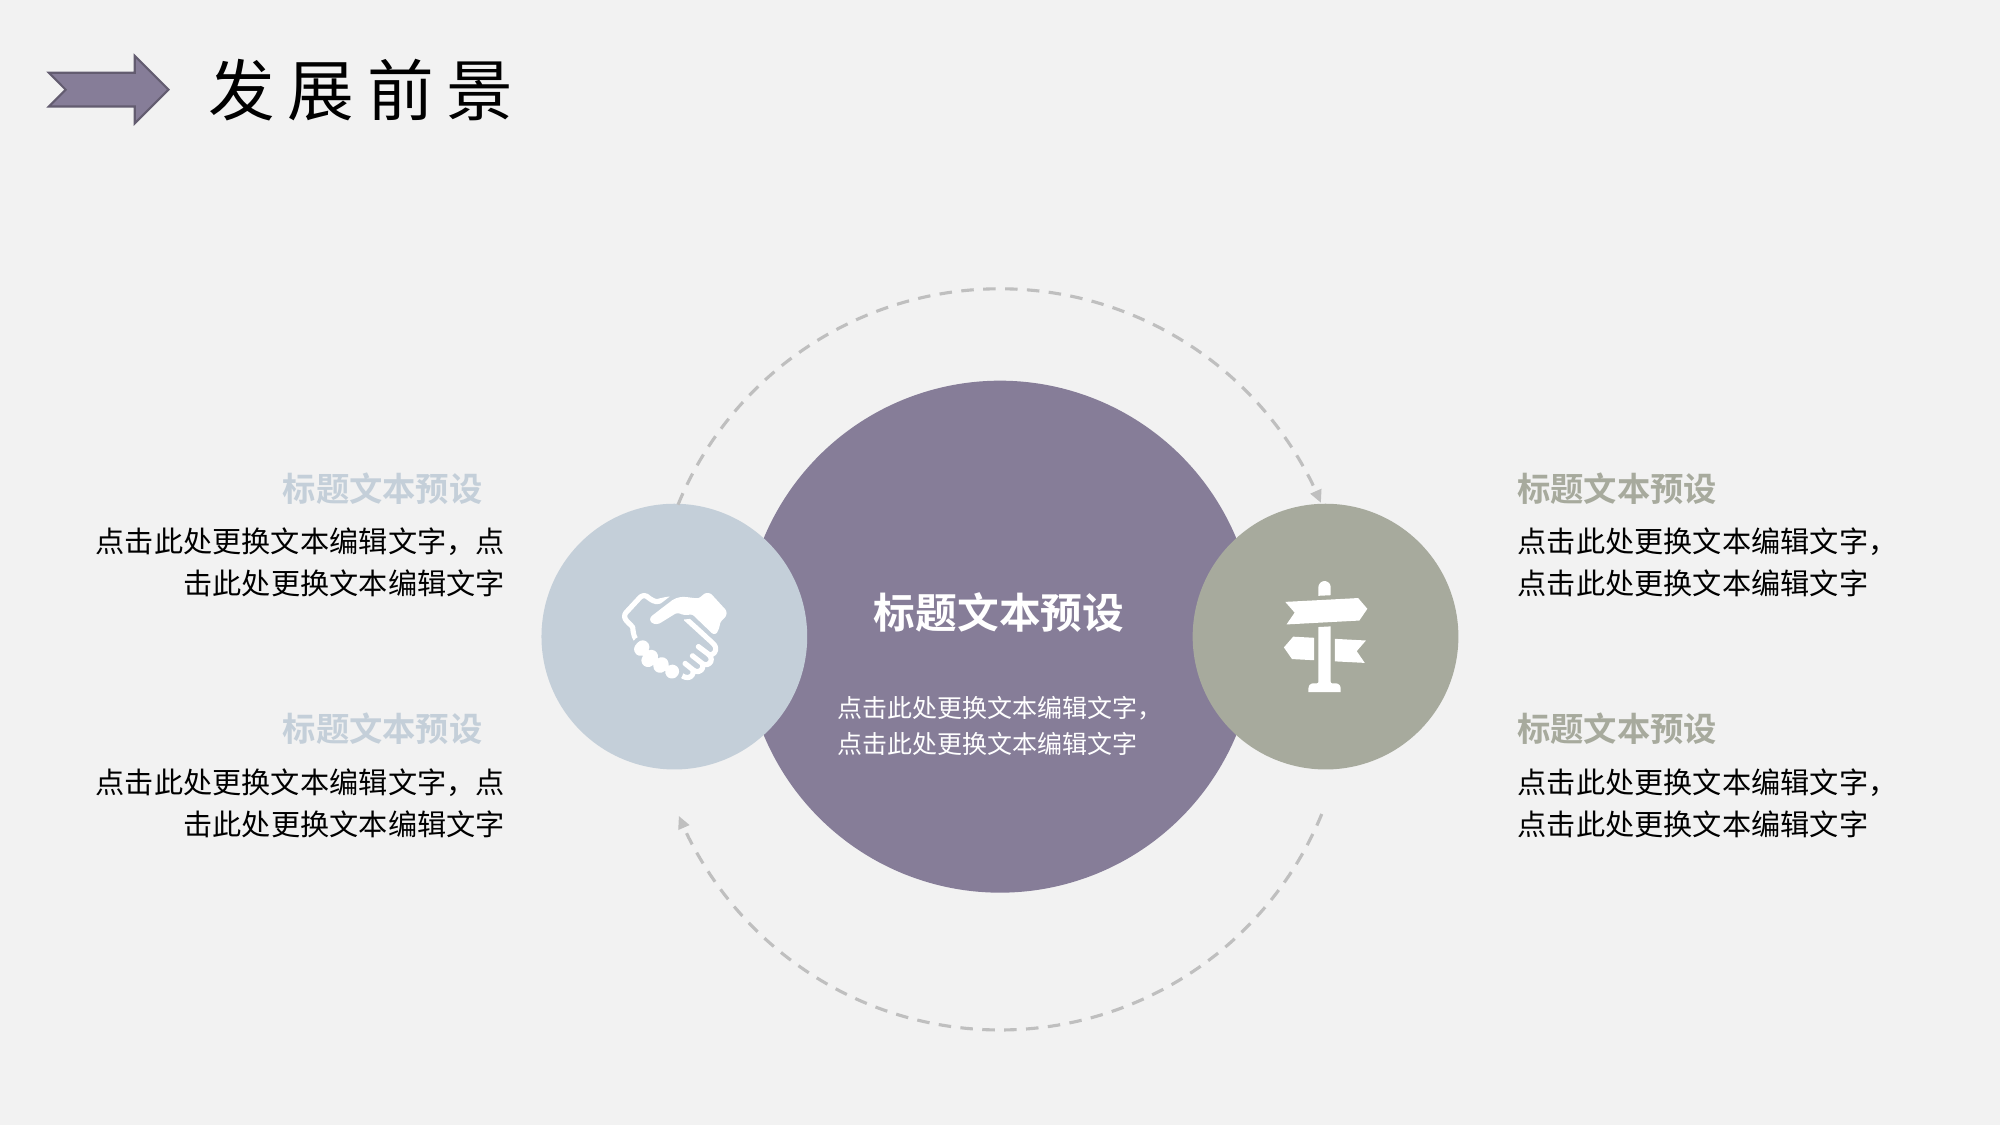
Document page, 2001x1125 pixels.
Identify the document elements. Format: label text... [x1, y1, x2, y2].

text_box [46, 53, 170, 126]
text_box 发展前景 [193, 41, 789, 137]
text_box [59, 288, 1922, 1030]
